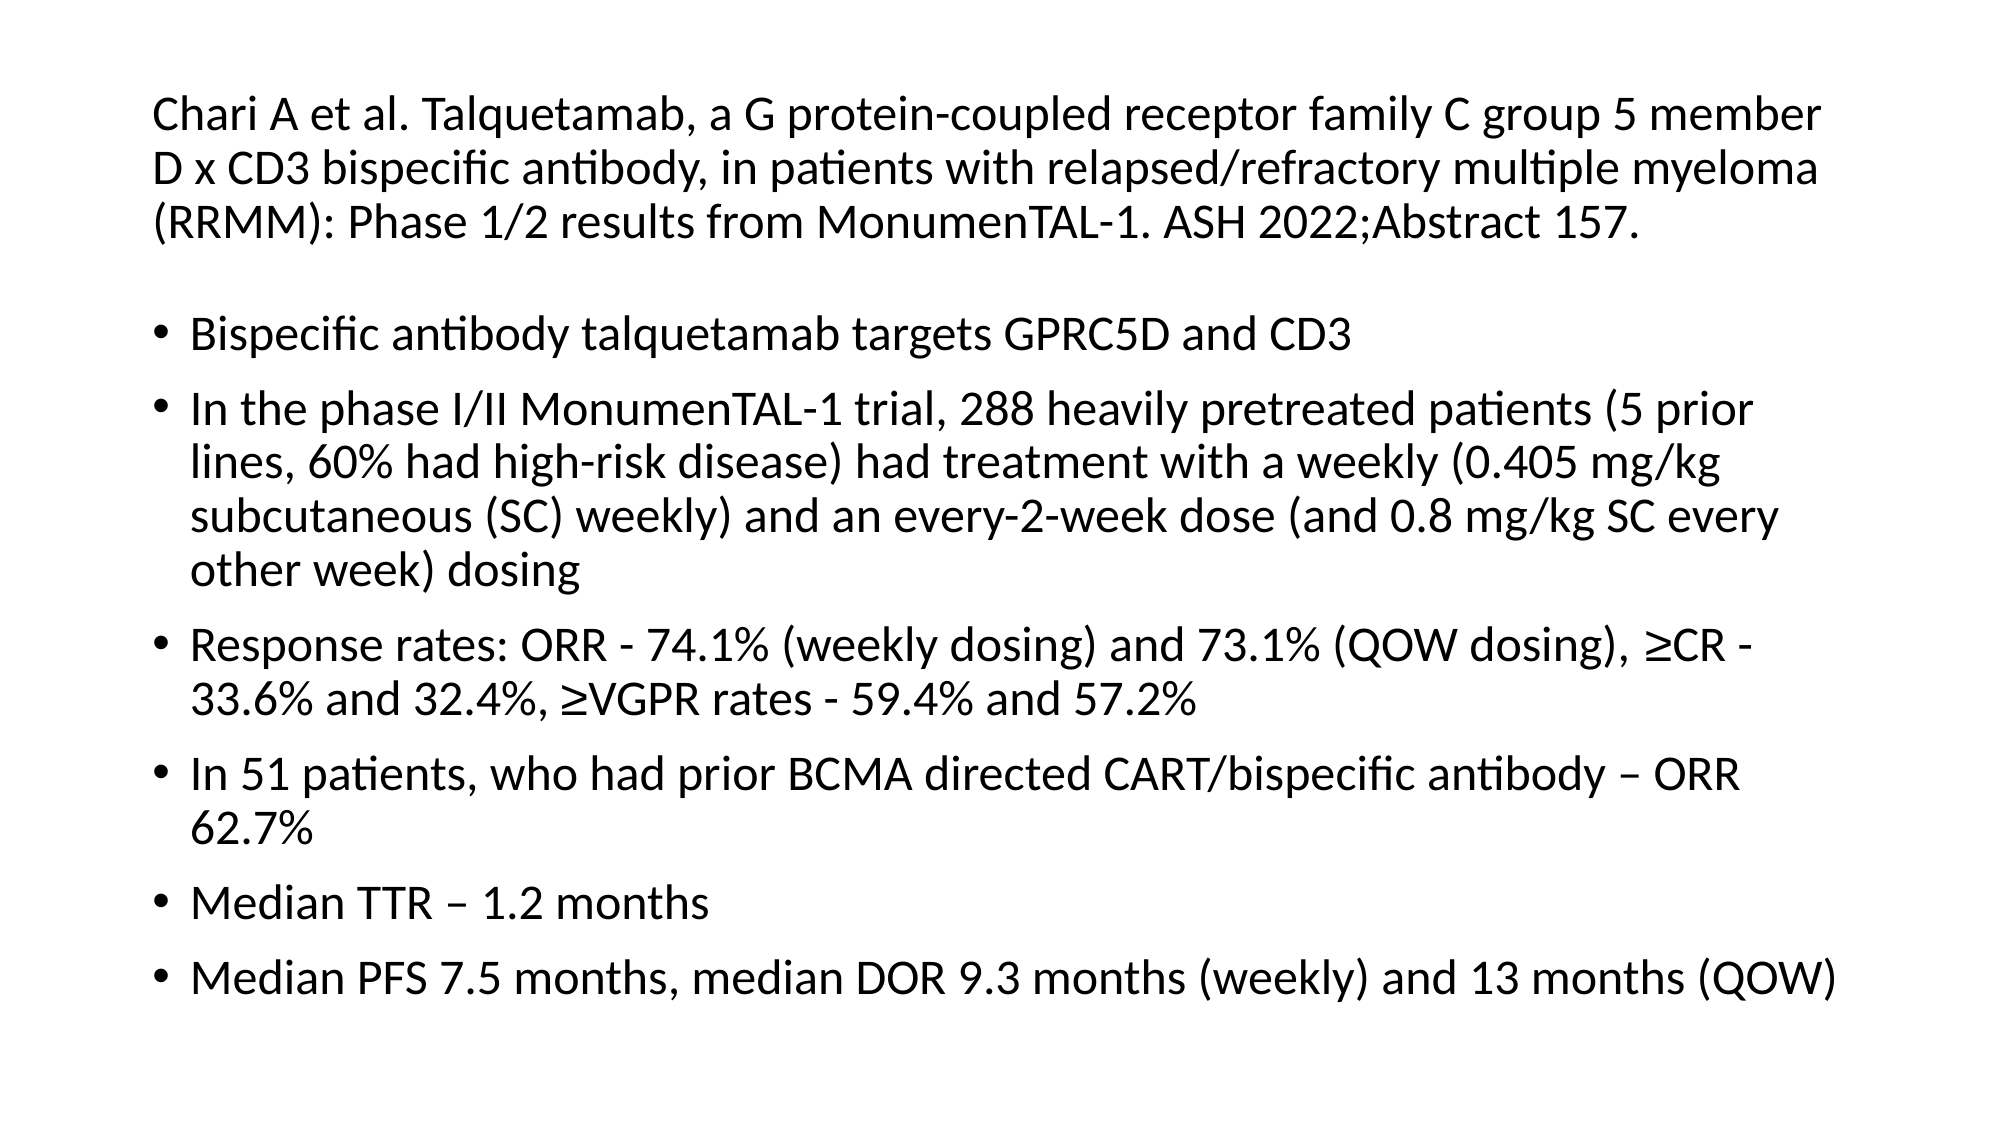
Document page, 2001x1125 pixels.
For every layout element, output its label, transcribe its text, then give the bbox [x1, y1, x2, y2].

title Chari A et al. Talquetamab, a G protein-coupled receptor family C group 5 member D x CD3 bispecific antibody, in patients with relapsed/refractory multiple myeloma (RRMM): Phase 1/2 results from MonumenTAL-1. ASH 2022;Abstract 157. [137, 59, 1863, 278]
list Bispecific antibody talquetamab targets GPRC5D and CD3 In the phase I/II MonumenTAL-1 trial, 288 heavily pretreated patients (5 prior lines, 60% had high-risk disease) had treatment with a weekly (0.405 mg/kg subcutaneous (SC) weekly) and an every-2-week dose (and 0.8 mg/kg SC every other week) dosing Response rates: ORR - 74.1% (weekly dosing) and 73.1% (QOW dosing), ≥CR - 33.6% and 32.4%, ≥VGPR rates - 59.4% and 57.2% In 51 patients, who had prior BCMA directed CART/bispecific antibody – ORR 62.7% Median TTR – 1.2 months Median PFS 7.5 months, median DOR 9.3 months (weekly) and 13 months (QOW) [137, 299, 1863, 1125]
